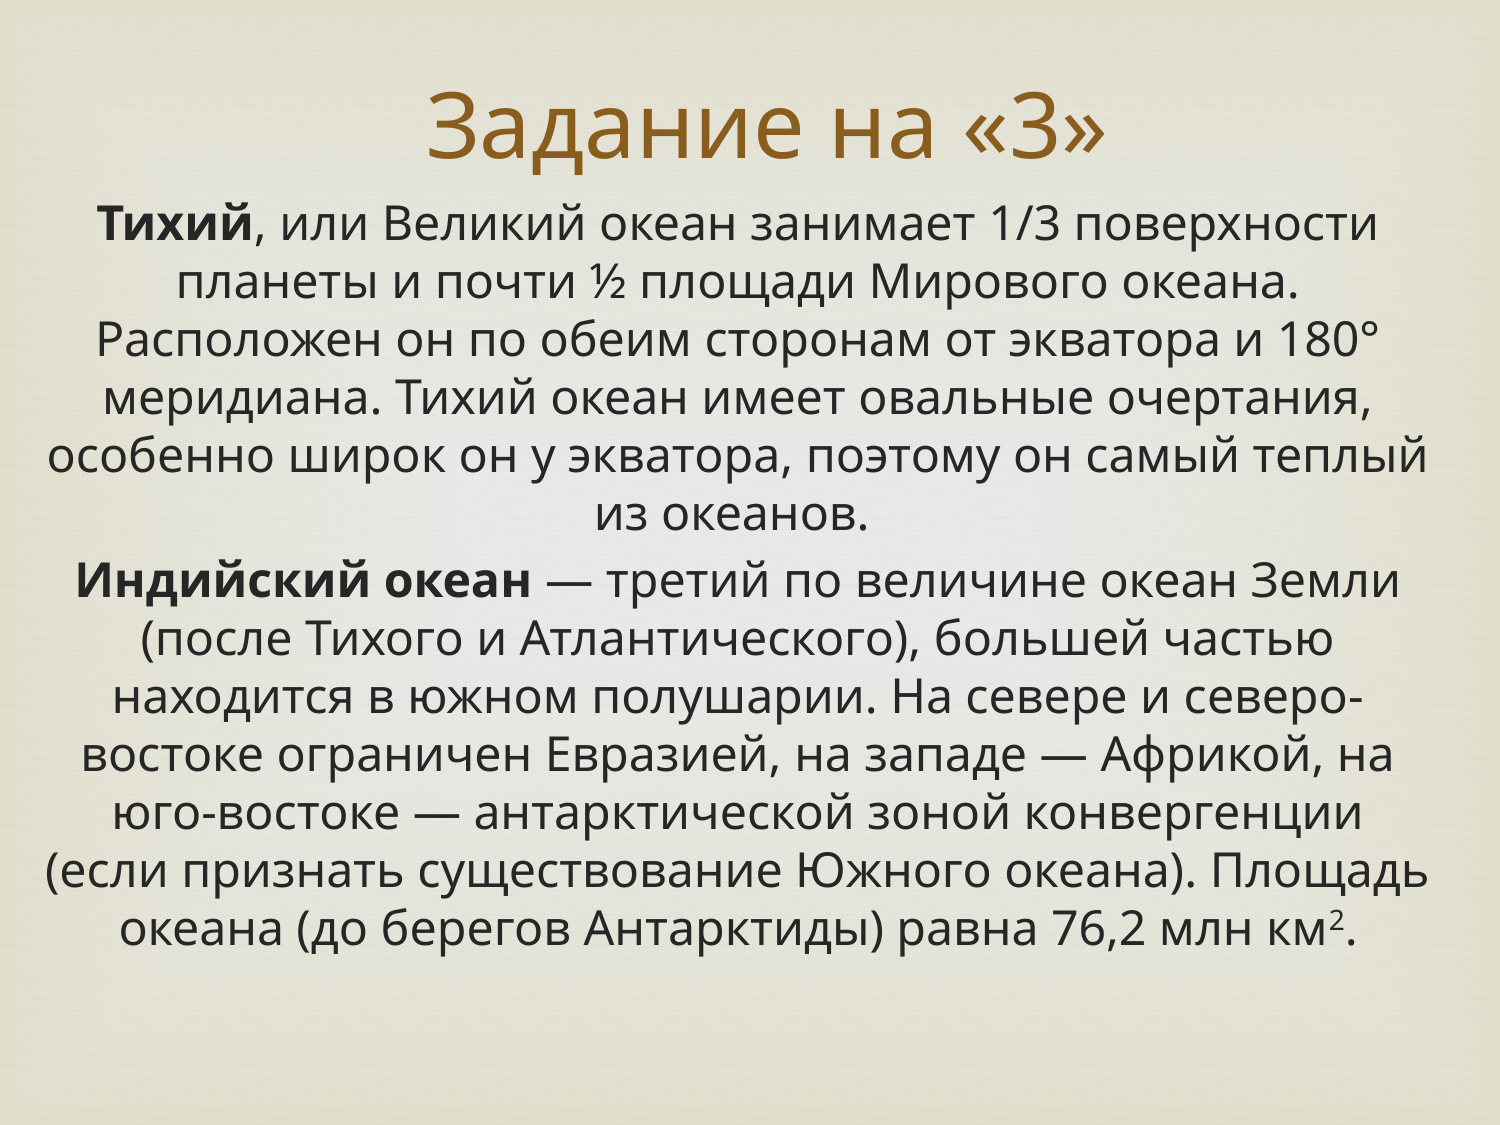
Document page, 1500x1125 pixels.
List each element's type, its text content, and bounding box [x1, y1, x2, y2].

title Задание на «3» [171, 54, 1364, 184]
list Тихий, или Великий океан занимает 1/3 поверхности планеты и почти ½ площади Мирового океана. Расположен он по обеим сторонам от экватора и 180° меридиана. Тихий океан имеет овальные очертания, особенно широк он у экватора, поэтому он самый теплый из океанов. Индийский океан — третий по величине океан Земли (после Тихого и Атлантического), большей частью находится в южном полушарии. На севере и северо-востоке ограничен Евразией, на западе — Африкой, на юго-востоке — антарктической зоной конвергенции (если признать существование Южного океана). Площадь океана (до берегов Антарктиды) равна 76,2 млн км2. [29, 184, 1447, 1024]
